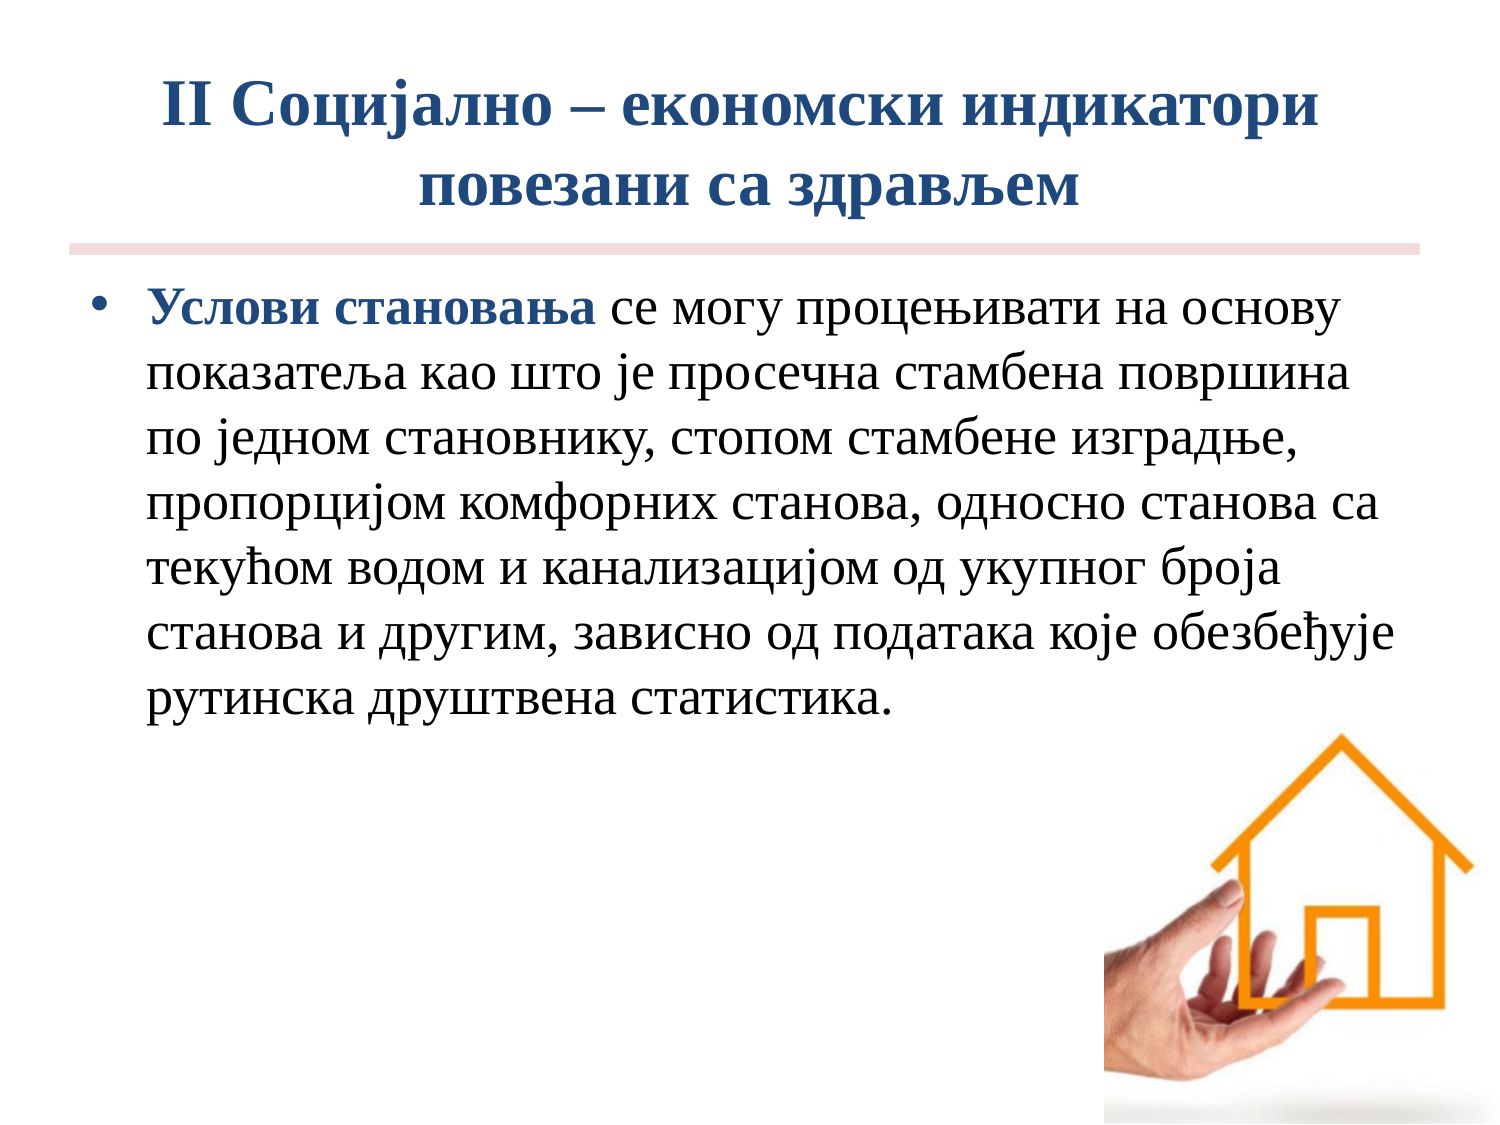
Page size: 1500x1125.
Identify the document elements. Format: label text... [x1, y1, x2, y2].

picture [69, 243, 1420, 255]
title II Социјално – економски индикатори повезани са здрављем [75, 45, 1425, 233]
picture [1104, 715, 1500, 1124]
list Услови становања се могу процењивати на основу показатеља као што је просечна стамбена површина по једном становнику, стопом стамбене изградње, пропорцијом комфорних станова, односно станова са текућом водом и канализацијом од укупног броја станова и другим, зависно од података које обезбеђује рутинска друштвена статистика. [75, 262, 1425, 1005]
